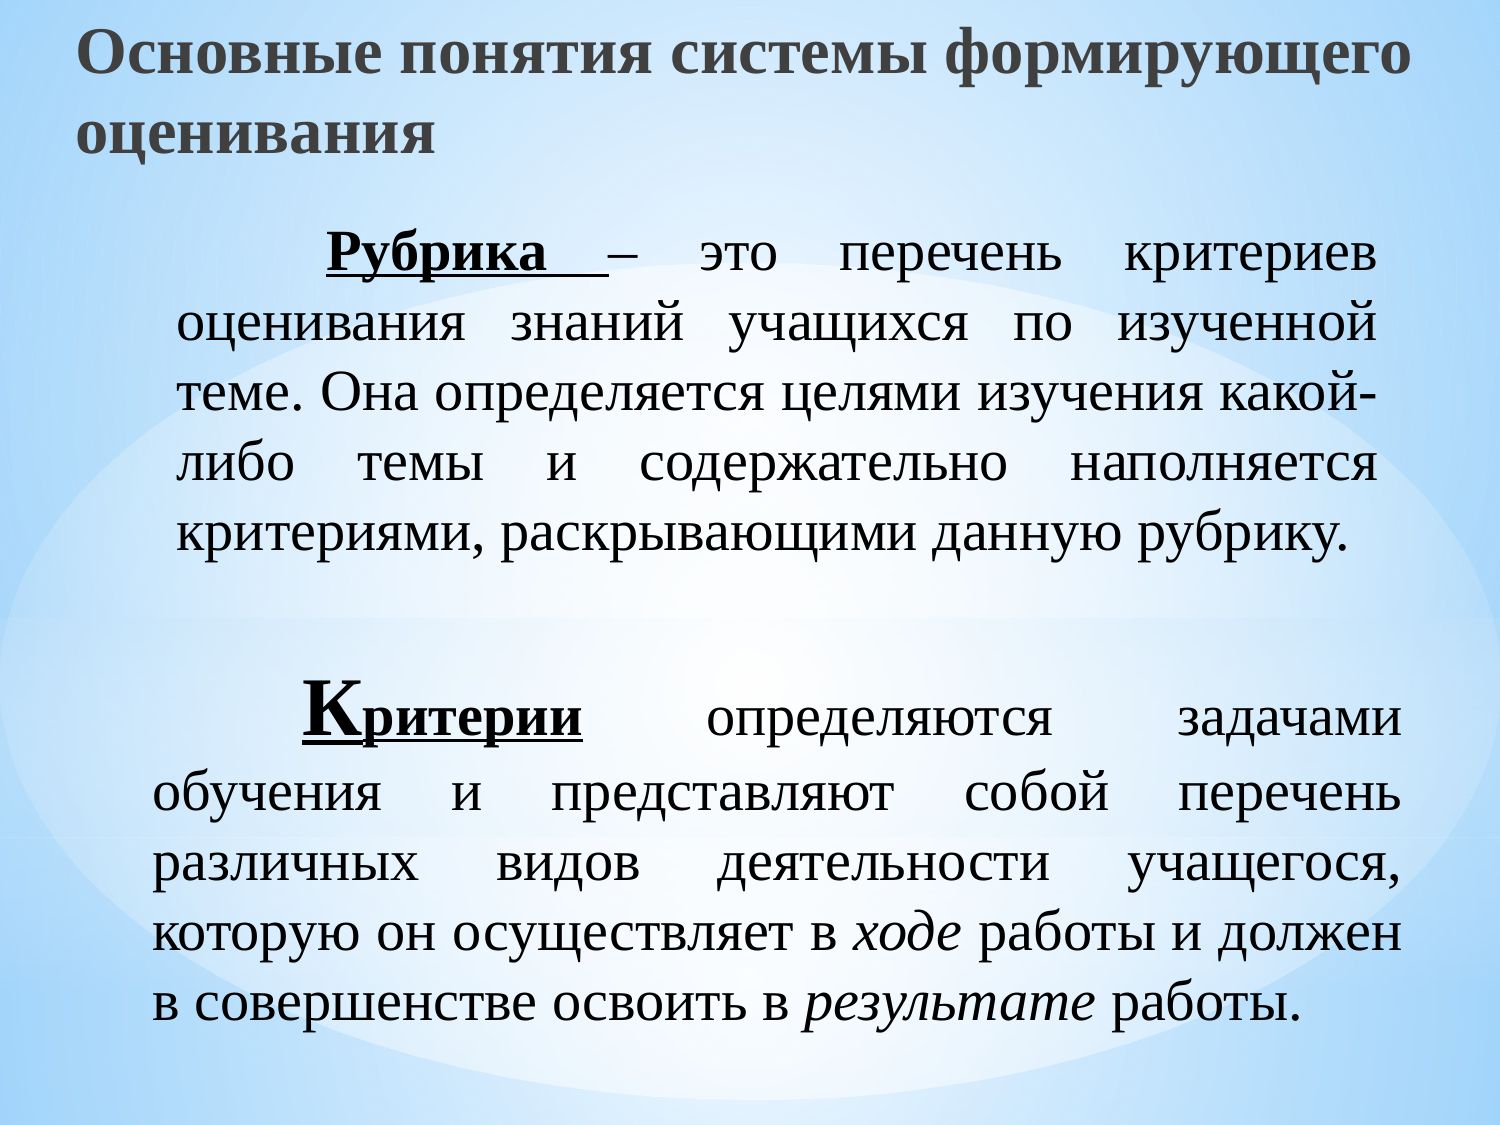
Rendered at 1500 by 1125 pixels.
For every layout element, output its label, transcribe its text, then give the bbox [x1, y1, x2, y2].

text_box Основные понятия системы формирующего оценивания [53, 0, 1500, 175]
text_box Критерии определяются задачами обучения и представляют собой перечень различных видов деятельности учащегося, которую он осуществляет в ходе работы и должен в совершенстве освоить в результате работы. [100, 645, 1418, 1040]
text_box Рубрика – это перечень критериев оценивания знаний учащихся по изученной теме. Она определяется целями изучения какой-либо темы и содержательно наполняется критериями, раскрывающими данную рубрику. [124, 205, 1394, 570]
